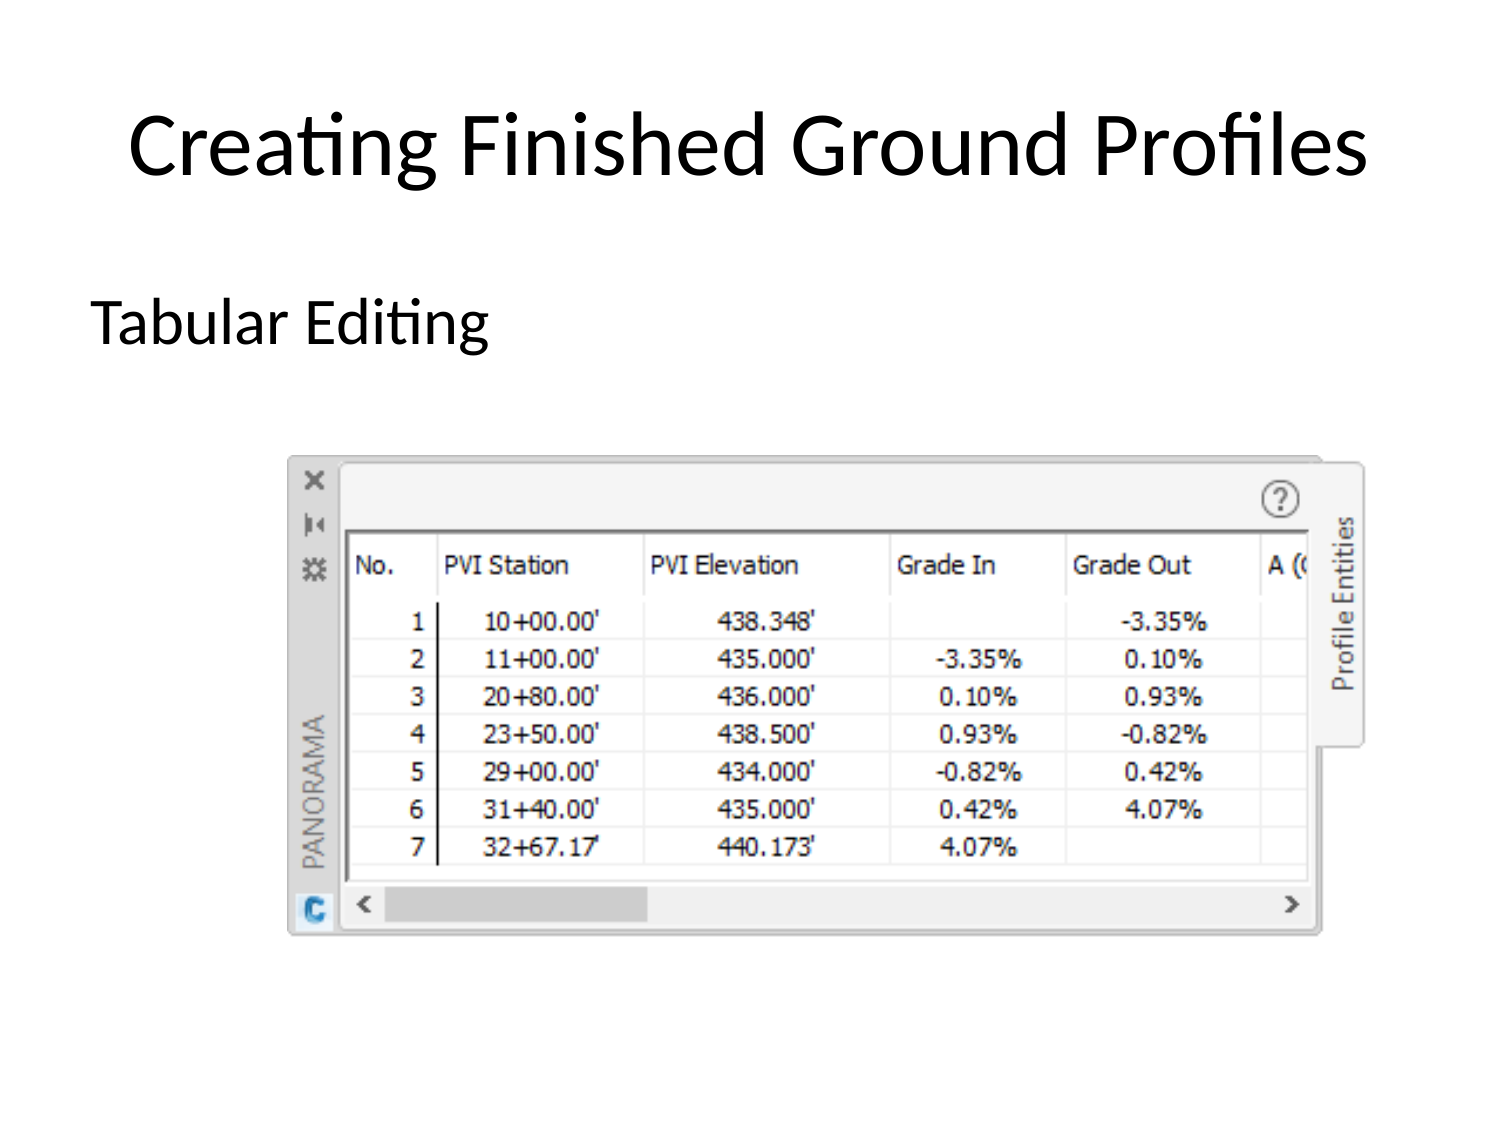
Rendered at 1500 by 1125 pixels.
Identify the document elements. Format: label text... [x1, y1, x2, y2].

picture [287, 455, 1376, 939]
list Tabular Editing [75, 270, 1425, 1088]
title Creating Finished Ground Profiles [75, 45, 1425, 233]
